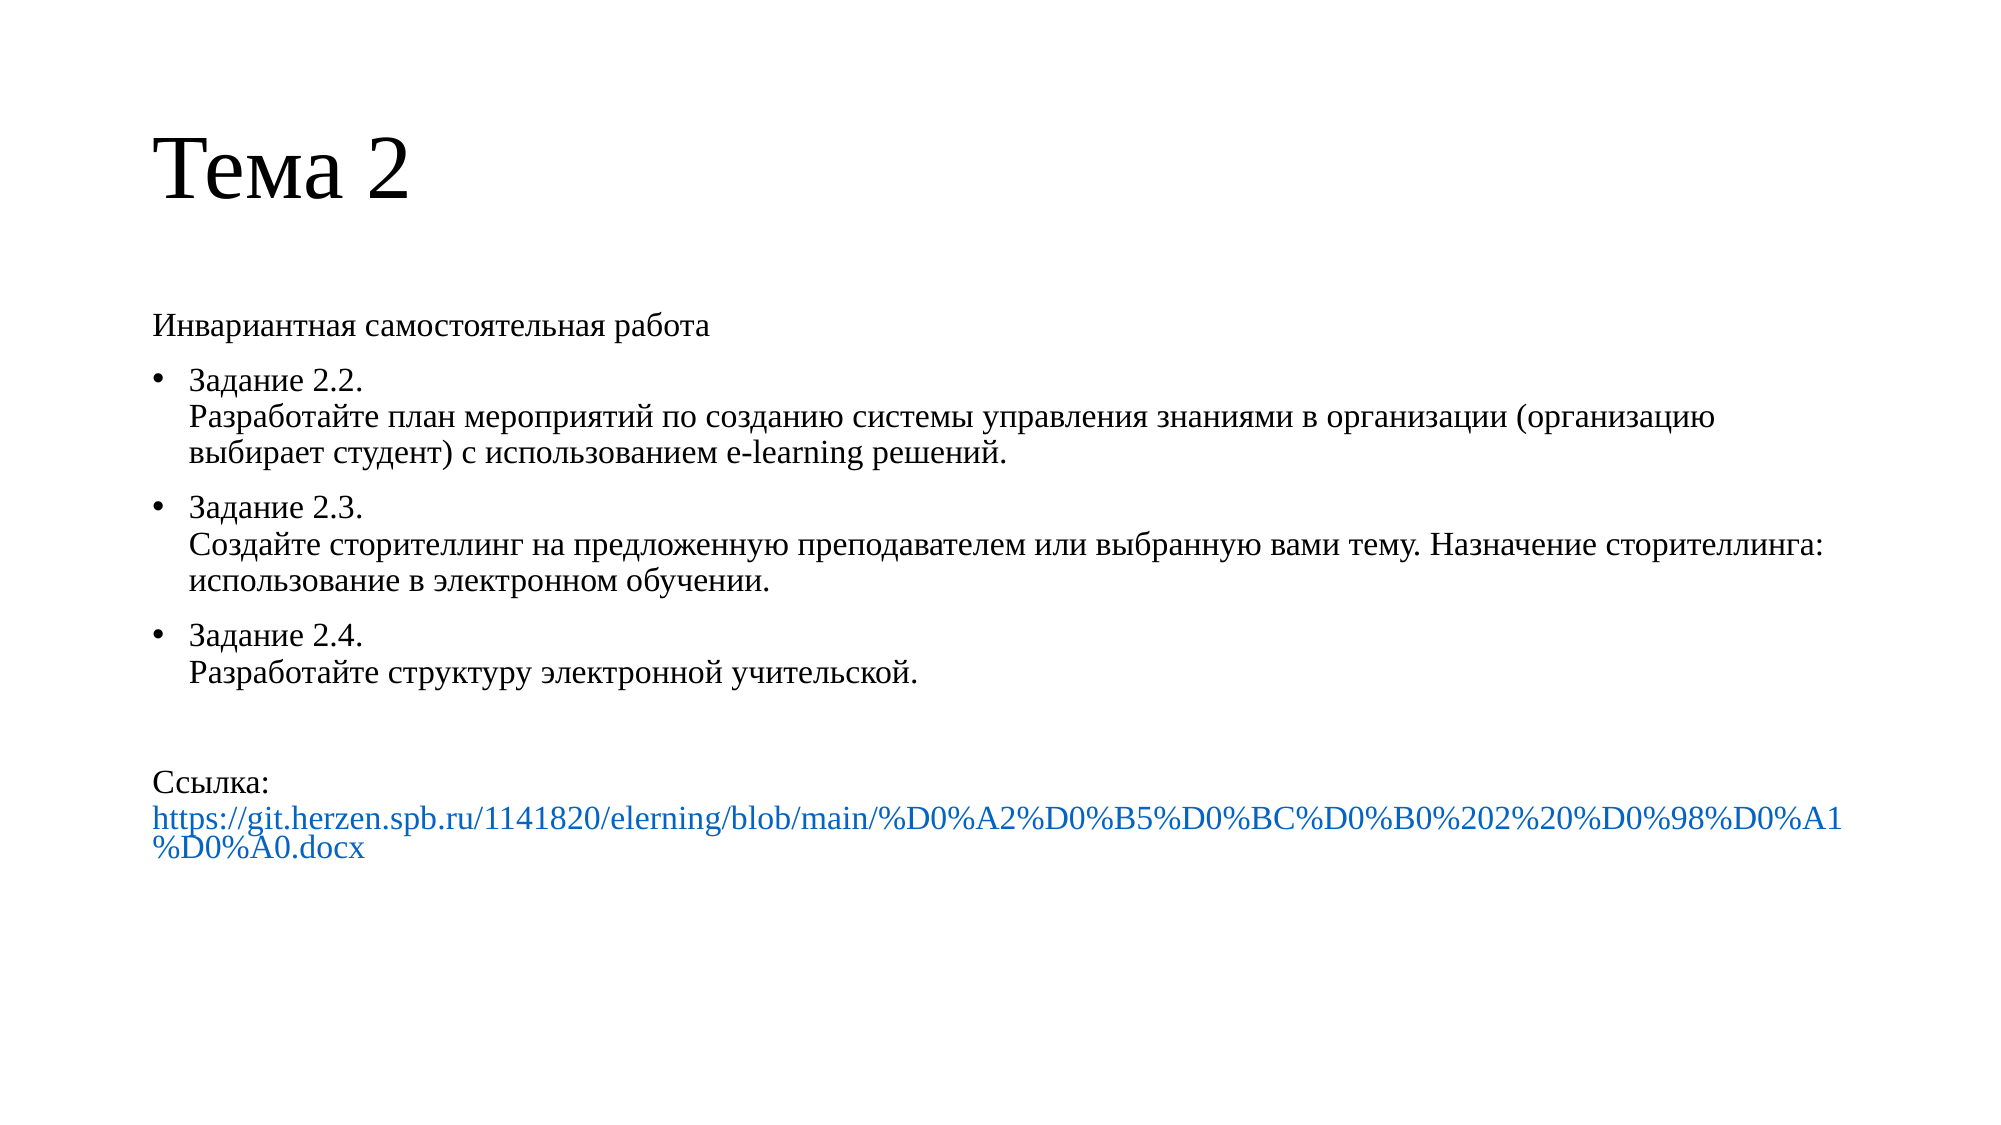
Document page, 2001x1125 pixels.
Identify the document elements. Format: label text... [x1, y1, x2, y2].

list Инвариантная самостоятельная работа Задание 2.2. Разработайте план мероприятий по созданию системы управления знаниями в организации (организацию выбирает студент) с использованием e-learning решений. Задание 2.3. Создайте сторителлинг на предложенную преподавателем или выбранную вами тему. Назначение сторителлинга: использование в электронном обучении. Задание 2.4. Разработайте структуру электронной учительской. Ссылка: https://git.herzen.spb.ru/1141820/elerning/blob/main/%D0%A2%D0%B5%D0%BC%D0%B0%202%20%D0%98%D0%A1%D0%A0.docx [137, 299, 1863, 1014]
title Тема 2 [137, 59, 1863, 278]
